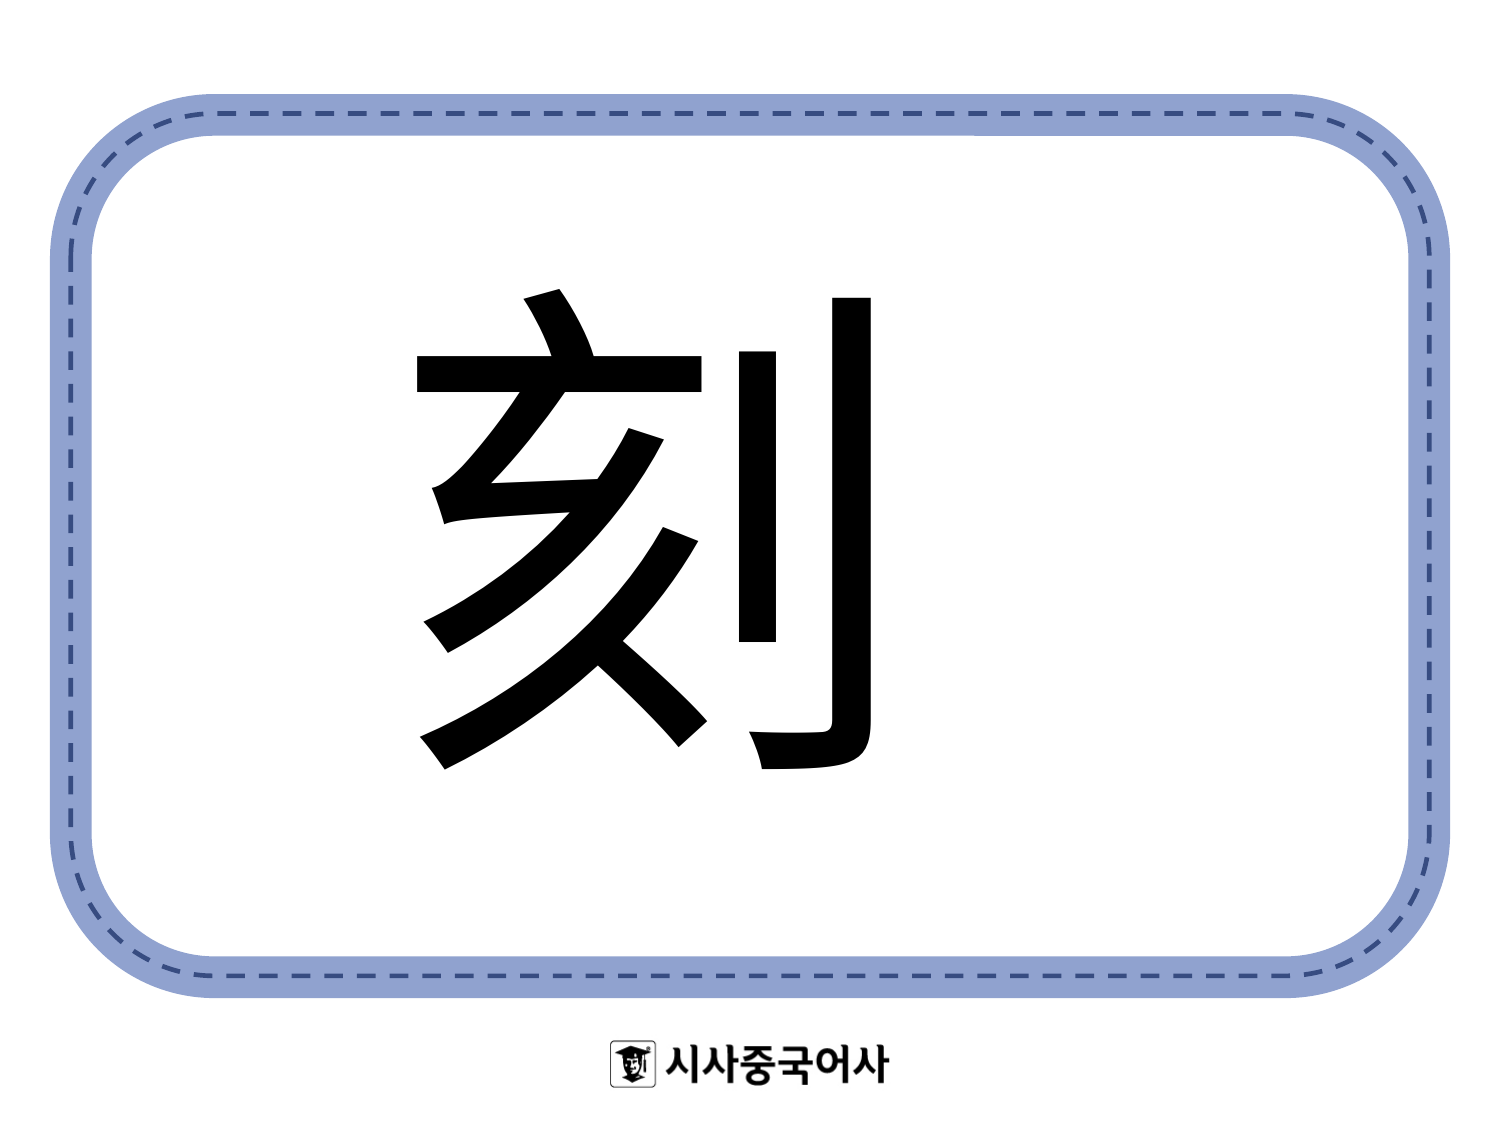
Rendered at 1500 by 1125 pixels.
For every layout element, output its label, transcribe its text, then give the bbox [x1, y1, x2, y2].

picture [602, 1034, 898, 1094]
text_box 刻 [145, 189, 1354, 853]
